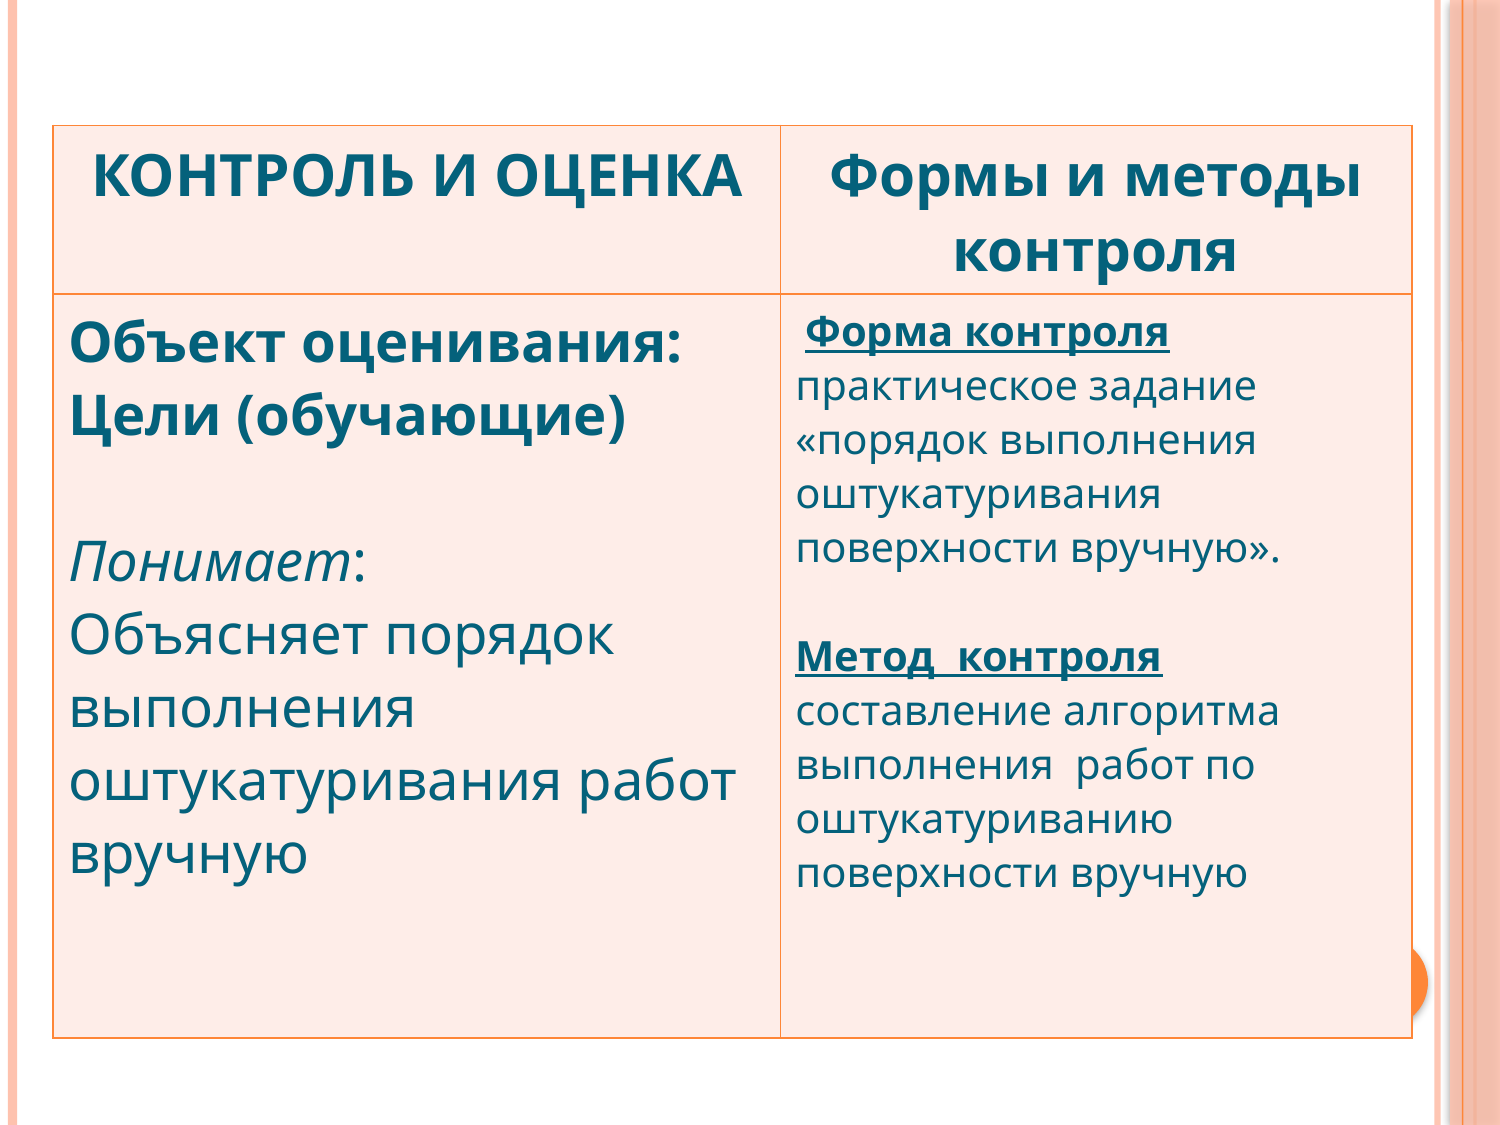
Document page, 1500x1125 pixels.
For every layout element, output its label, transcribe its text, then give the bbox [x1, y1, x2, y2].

table_header КОНТРОЛЬ И ОЦЕНКА [54, 126, 780, 293]
table_header Формы и методы контроля [781, 126, 1411, 293]
table_cell Объект оценивания: Цели (обучающие) Понимает: Объясняет порядок выполнения оштукатуривания работ вручную [54, 295, 780, 1037]
table_cell Форма контроля практическое задание «порядок выполнения оштукатуривания поверхности вручную». Метод контроля составление алгоритма выполнения работ по оштукатуриванию поверхности вручную [781, 295, 1411, 1037]
